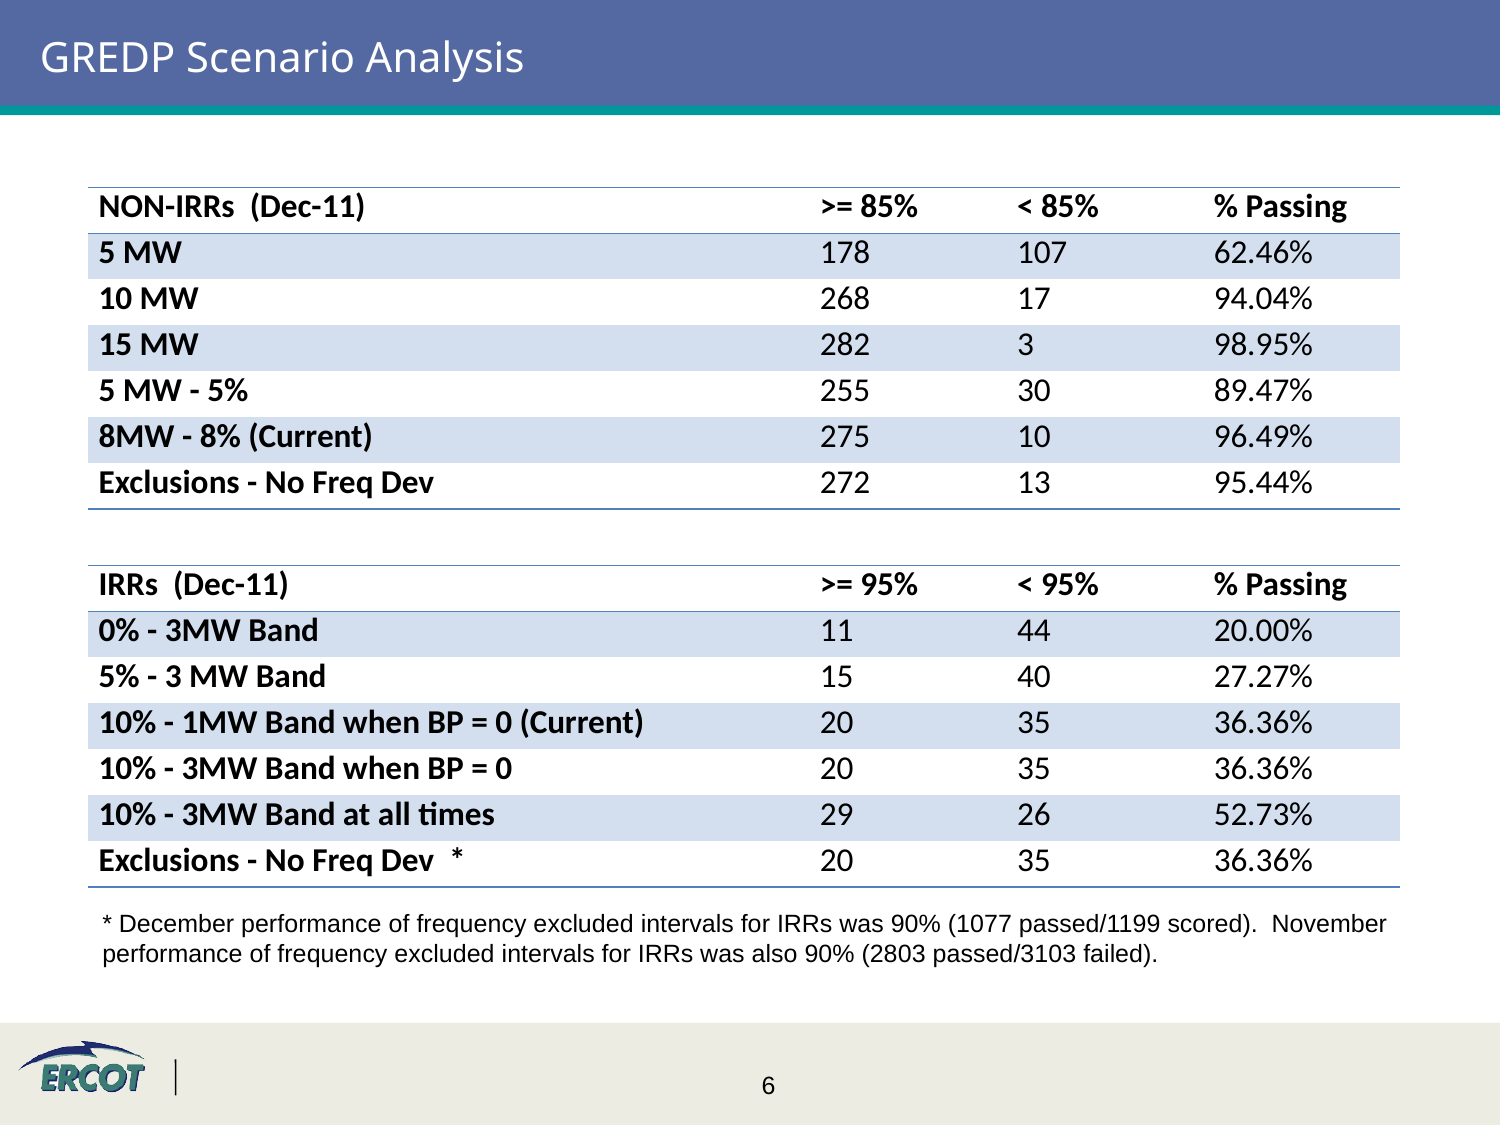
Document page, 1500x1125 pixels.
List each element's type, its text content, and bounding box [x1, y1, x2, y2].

table_cell 30 [1006, 371, 1203, 417]
table_header % Passing [1203, 188, 1400, 233]
picture [10, 1031, 151, 1111]
table_cell 35 [1006, 749, 1203, 795]
table_cell 8MW - 8% (Current) [88, 417, 809, 463]
title GREDP Scenario Analysis [24, 0, 1451, 113]
table_cell 98.95% [1203, 325, 1400, 371]
table_cell 268 [809, 279, 1006, 325]
table_cell 3 [1006, 325, 1203, 371]
table_header NON-IRRs (Dec-11) [88, 188, 809, 233]
table_cell 107 [1006, 234, 1203, 279]
table_cell 96.49% [1203, 417, 1400, 463]
table_cell 36.36% [1203, 749, 1400, 795]
table_cell 62.46% [1203, 234, 1400, 279]
table_cell 10 MW [88, 279, 809, 325]
table_cell 52.73% [1203, 795, 1400, 841]
table_cell 13 [1006, 463, 1203, 508]
text_box * December performance of frequency excluded intervals for IRRs was 90% (1077 passed/1199 scored). November performance of frequency excluded intervals for IRRs was also 90% (2803 passed/3103 failed). [87, 899, 1413, 975]
table_cell 10% - 3MW Band when BP = 0 [88, 749, 809, 795]
table_cell 15 [809, 657, 1006, 703]
table_cell 20 [809, 841, 1006, 886]
table_cell 40 [1006, 657, 1203, 703]
table_cell 5% - 3 MW Band [88, 657, 809, 703]
table_cell 20.00% [1203, 612, 1400, 657]
table_cell Exclusions - No Freq Dev [88, 463, 809, 508]
table_cell 94.04% [1203, 279, 1400, 325]
table_cell 10% - 3MW Band at all times [88, 795, 809, 841]
table_cell 5 MW [88, 234, 809, 279]
table_header >= 95% [809, 566, 1006, 611]
table_cell 35 [1006, 841, 1203, 886]
table_cell 10 [1006, 417, 1203, 463]
table_header < 95% [1006, 566, 1203, 611]
table_cell 44 [1006, 612, 1203, 657]
table_cell Exclusions - No Freq Dev * [88, 841, 809, 886]
table_cell 0% - 3MW Band [88, 612, 809, 657]
table_cell 5 MW - 5% [88, 371, 809, 417]
table_cell 10% - 1MW Band when BP = 0 (Current) [88, 703, 809, 749]
table_header < 85% [1006, 188, 1203, 233]
table_cell 36.36% [1203, 841, 1400, 886]
table_cell 20 [809, 703, 1006, 749]
table_cell 20 [809, 749, 1006, 795]
table_cell 95.44% [1203, 463, 1400, 508]
table_header >= 85% [809, 188, 1006, 233]
table_cell 26 [1006, 795, 1203, 841]
table_cell 89.47% [1203, 371, 1400, 417]
table_cell 36.36% [1203, 703, 1400, 749]
table_header IRRs (Dec-11) [88, 566, 809, 611]
table_cell 178 [809, 234, 1006, 279]
table_cell 35 [1006, 703, 1203, 749]
table_cell 255 [809, 371, 1006, 417]
table_header % Passing [1203, 566, 1400, 611]
table_cell 282 [809, 325, 1006, 371]
table_cell 275 [809, 417, 1006, 463]
table_cell 17 [1006, 279, 1203, 325]
table_cell 27.27% [1203, 657, 1400, 703]
table_cell 15 MW [88, 325, 809, 371]
table_cell 272 [809, 463, 1006, 508]
table_cell 29 [809, 795, 1006, 841]
table_cell 11 [809, 612, 1006, 657]
